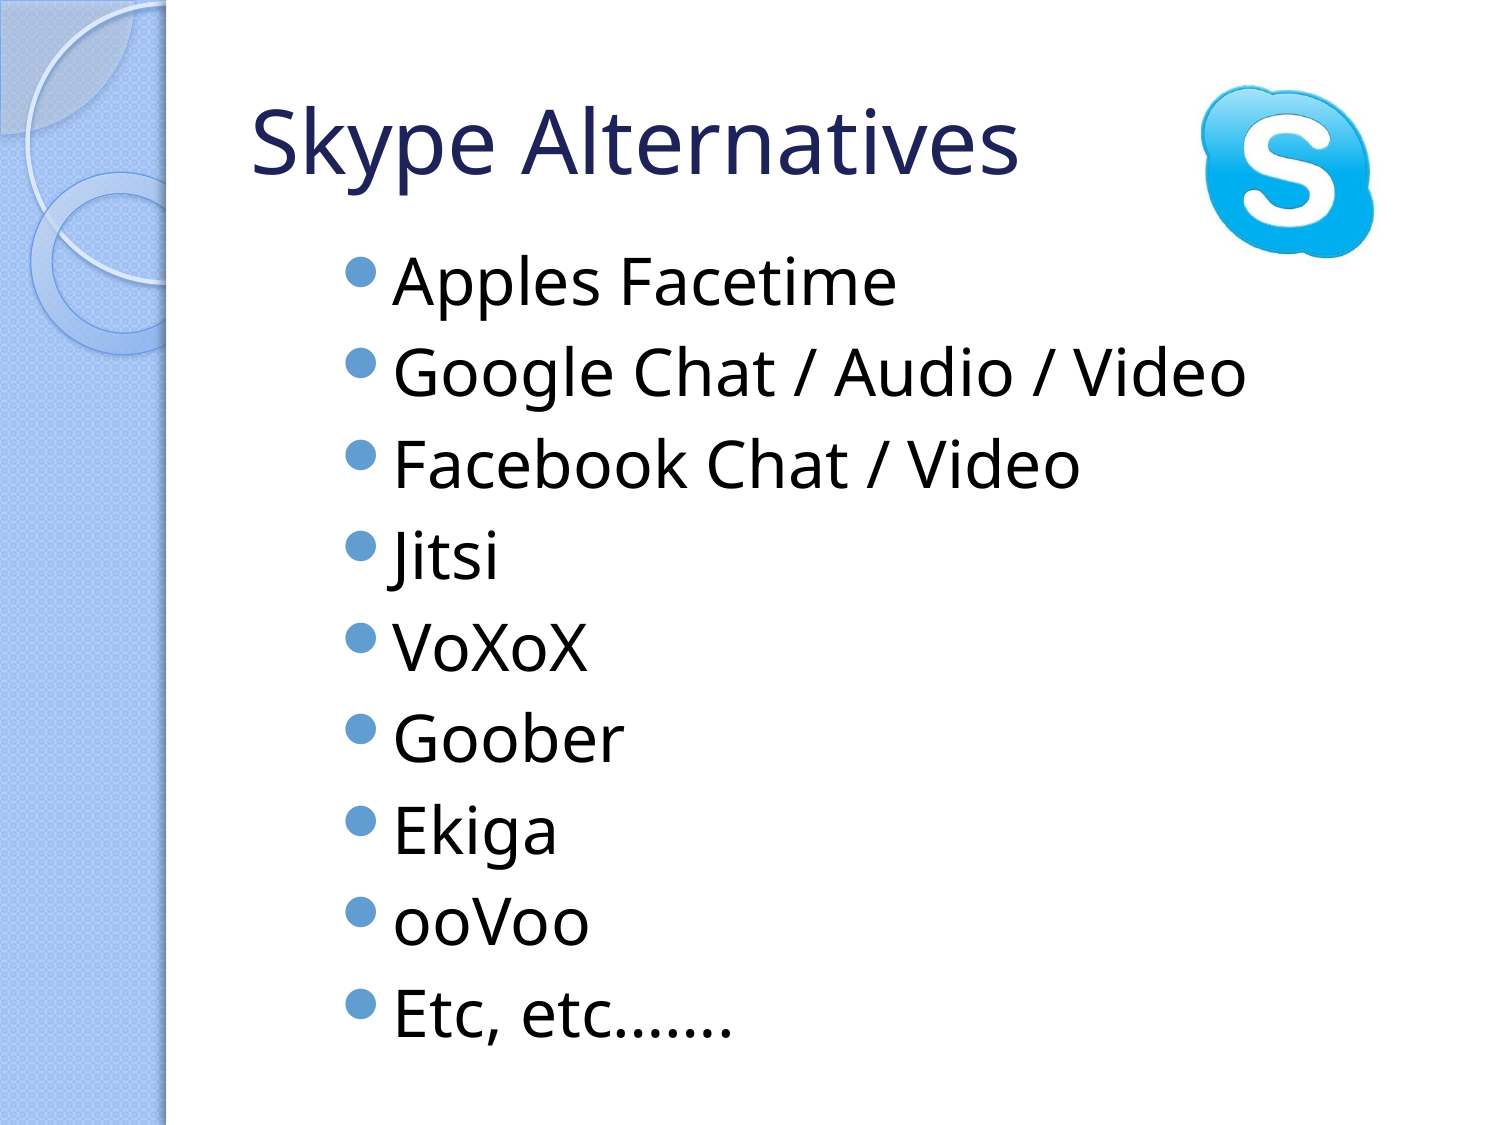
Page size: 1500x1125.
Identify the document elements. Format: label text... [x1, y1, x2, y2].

list Apples Facetime Google Chat / Audio / Video Facebook Chat / Video Jitsi VoXoX Goober Ekiga ooVoo Etc, etc……. [312, 231, 1425, 1059]
title Skype Alternatives [235, 45, 1466, 233]
picture [1175, 64, 1396, 279]
